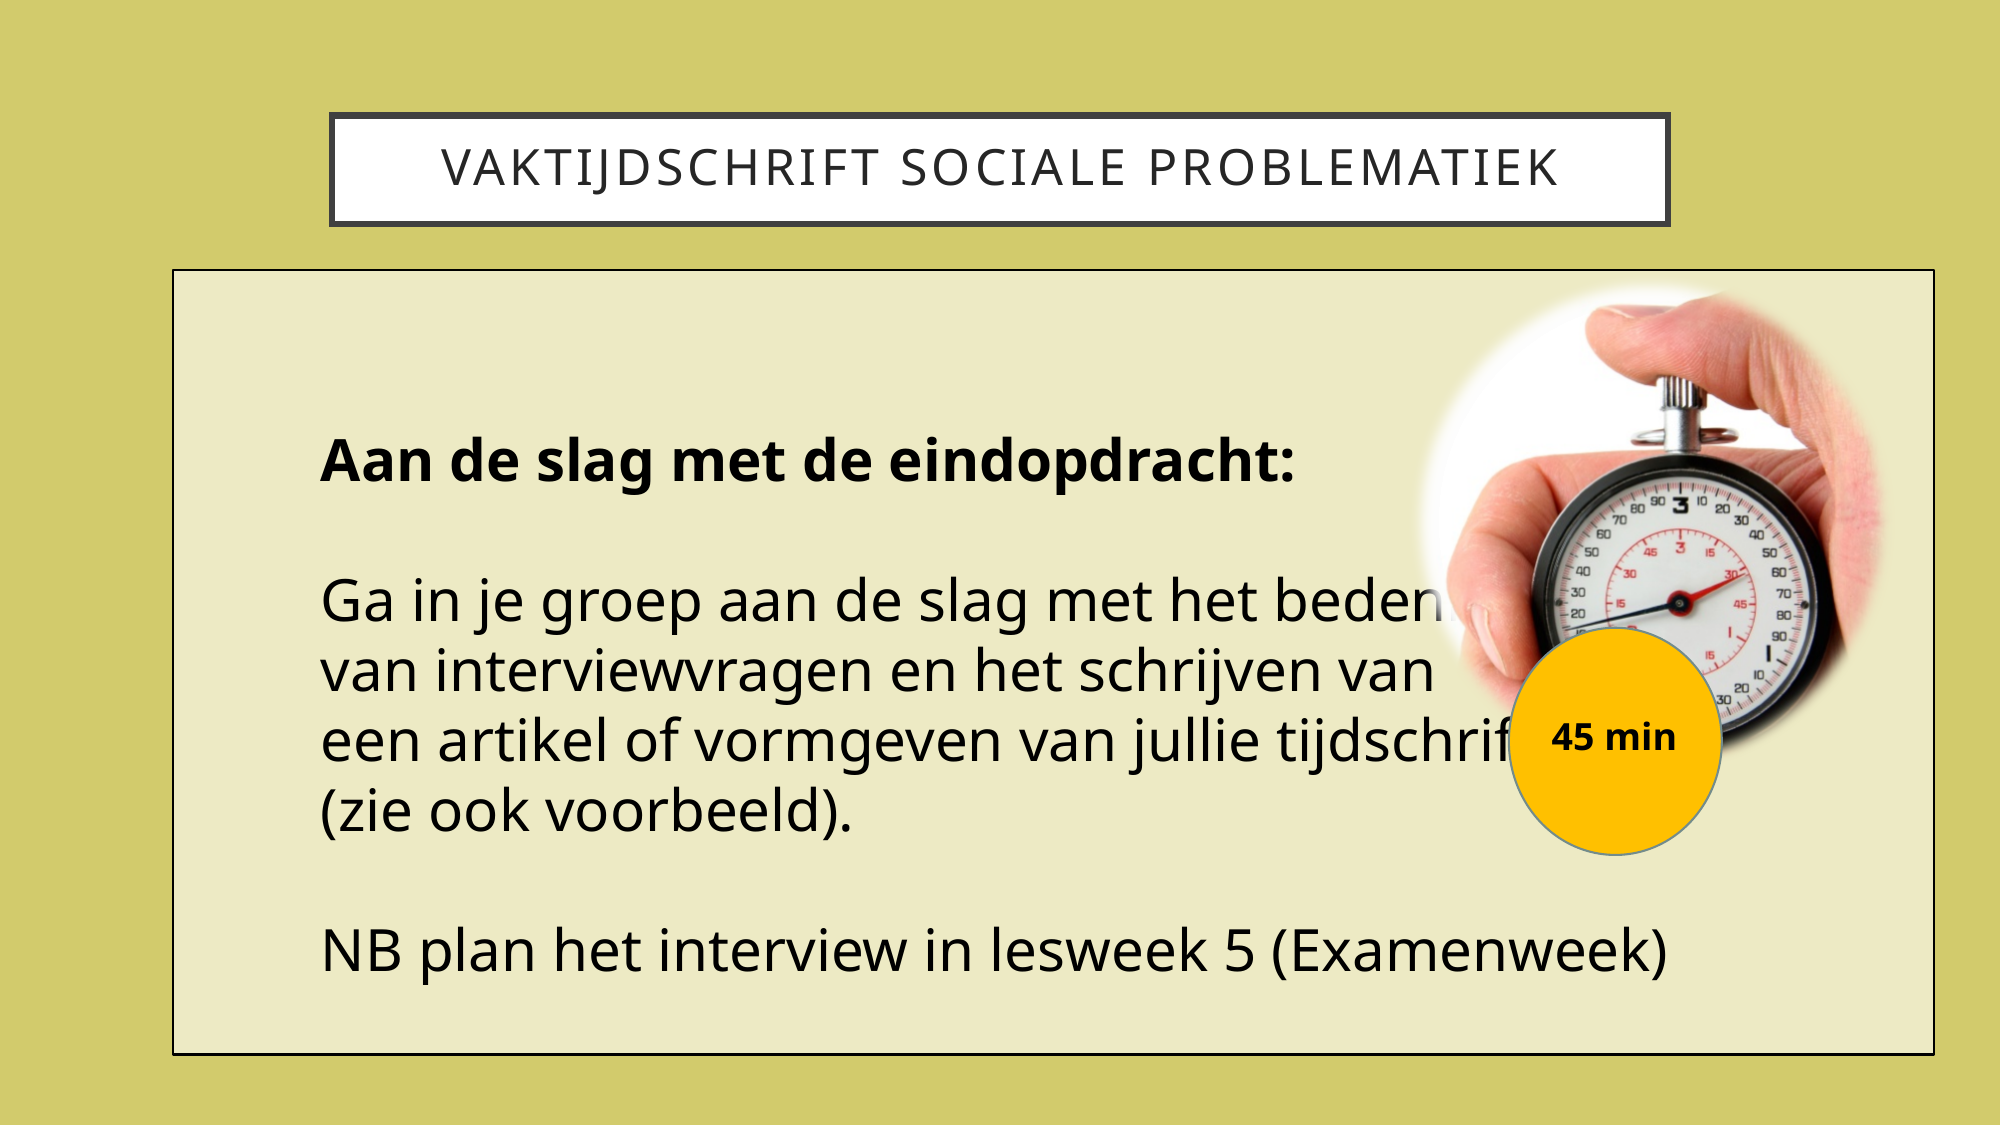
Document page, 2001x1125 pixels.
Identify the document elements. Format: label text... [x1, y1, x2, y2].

text_box [172, 269, 1935, 1056]
picture [1404, 269, 1897, 777]
text_box [1513, 777, 1718, 856]
text_box Aan de slag met de eindopdracht: Ga in je groep aan de slag met het bedenken van interviewvragen en het schrijven van een artikel of vormgeven van jullie tijdschrift (zie ook voorbeeld). NB plan het interview in lesweek 5 (Examenweek) [306, 415, 1827, 991]
title Vaktijdschrift sociale problematiek [329, 112, 1671, 227]
